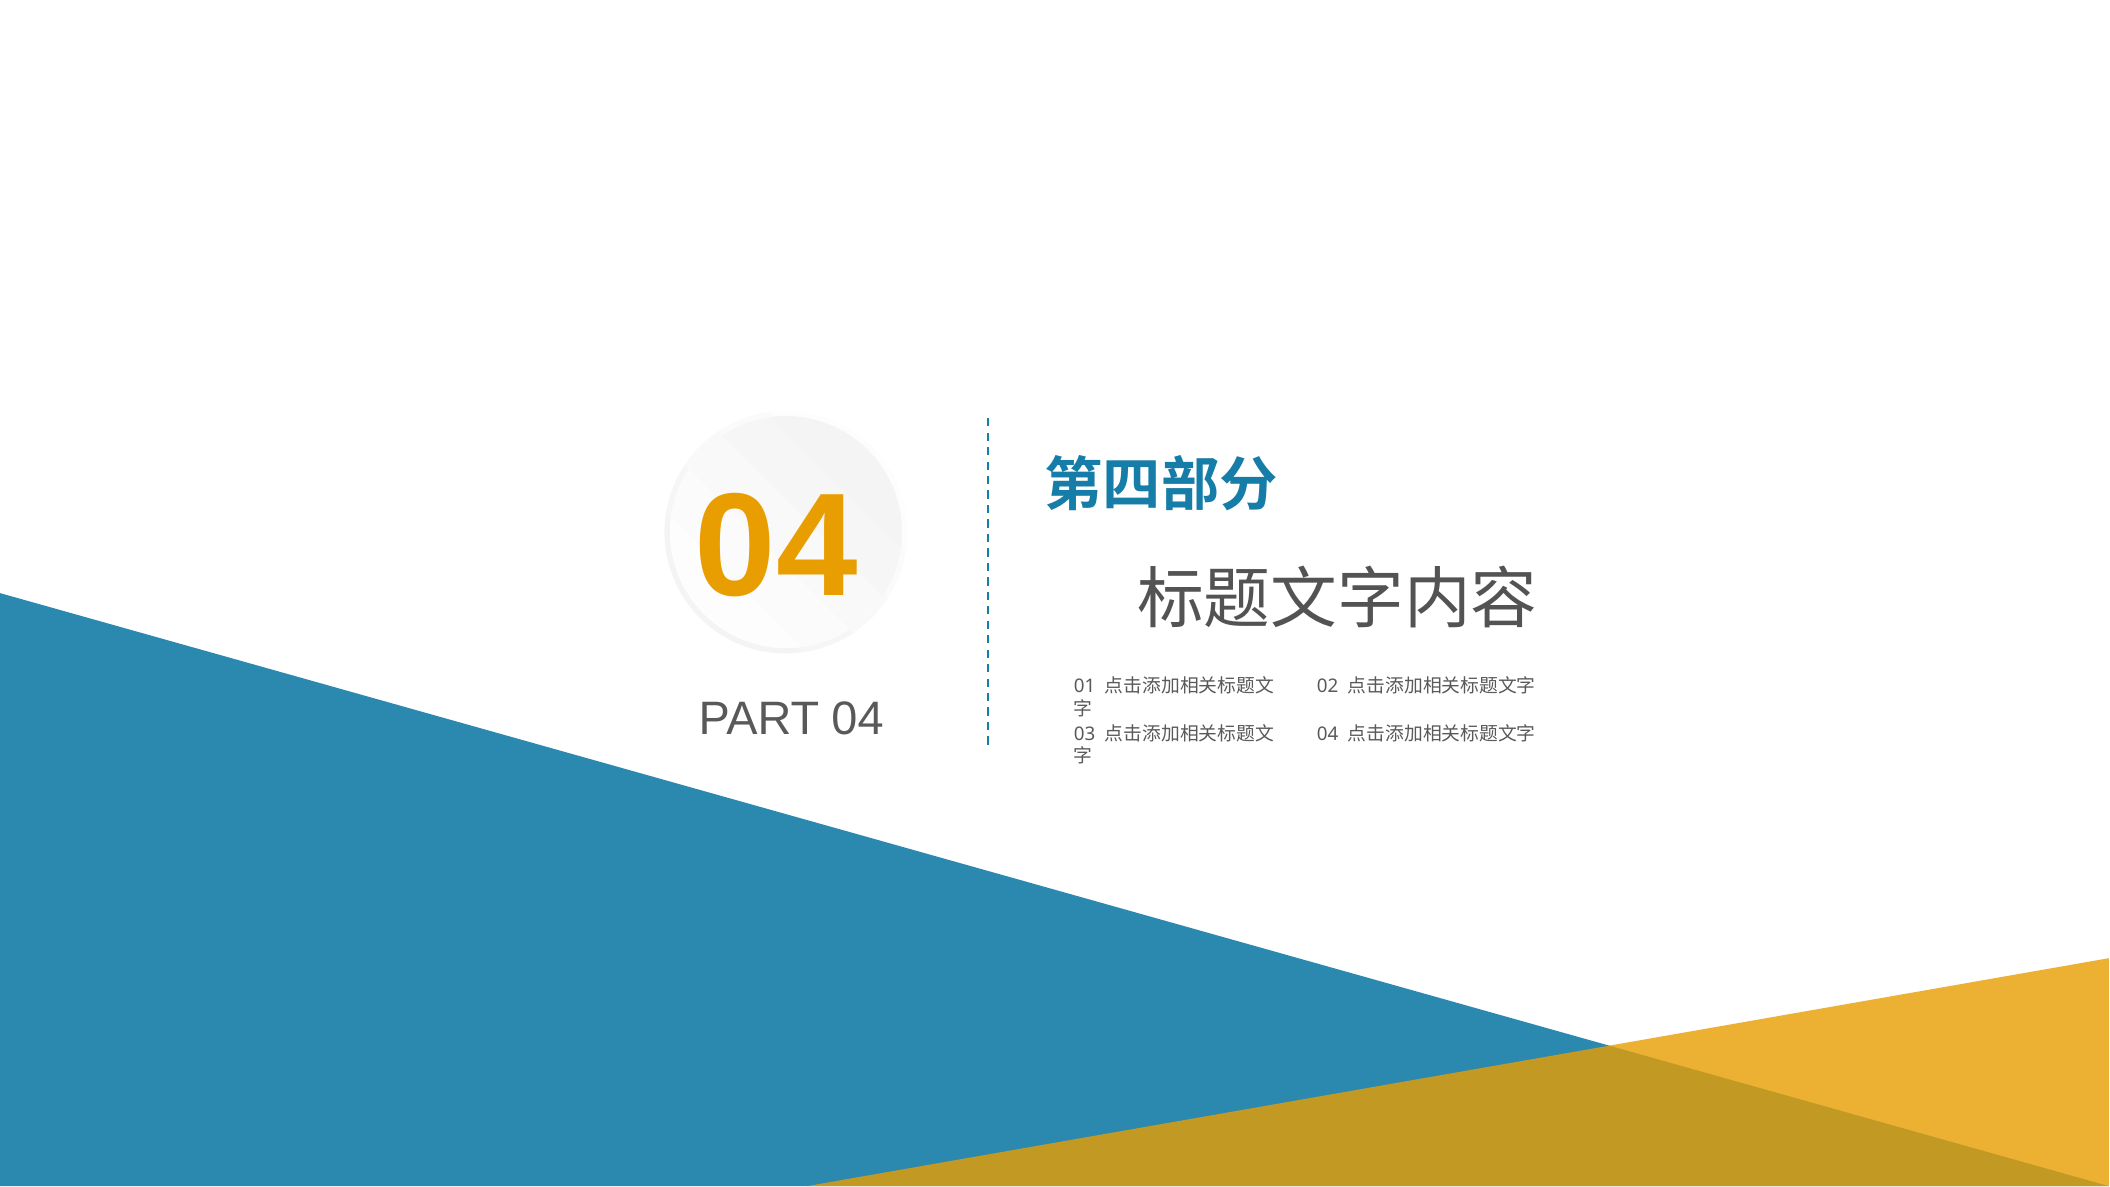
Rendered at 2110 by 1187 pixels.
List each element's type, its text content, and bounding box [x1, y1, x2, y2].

text_box PART 04 [698, 687, 907, 745]
text_box 04 点击添加相关标题文字 [1302, 714, 1560, 751]
text_box 第四部分 标题文字内容 [1010, 439, 1568, 651]
text_box [0, 592, 1608, 1187]
text_box 03 点击添加相关标题文字 [1060, 714, 1306, 774]
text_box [664, 410, 907, 654]
text_box 02 点击添加相关标题文字 [1302, 666, 1560, 704]
text_box [806, 956, 2110, 1187]
text_box 01 点击添加相关标题文字 [1060, 666, 1306, 714]
